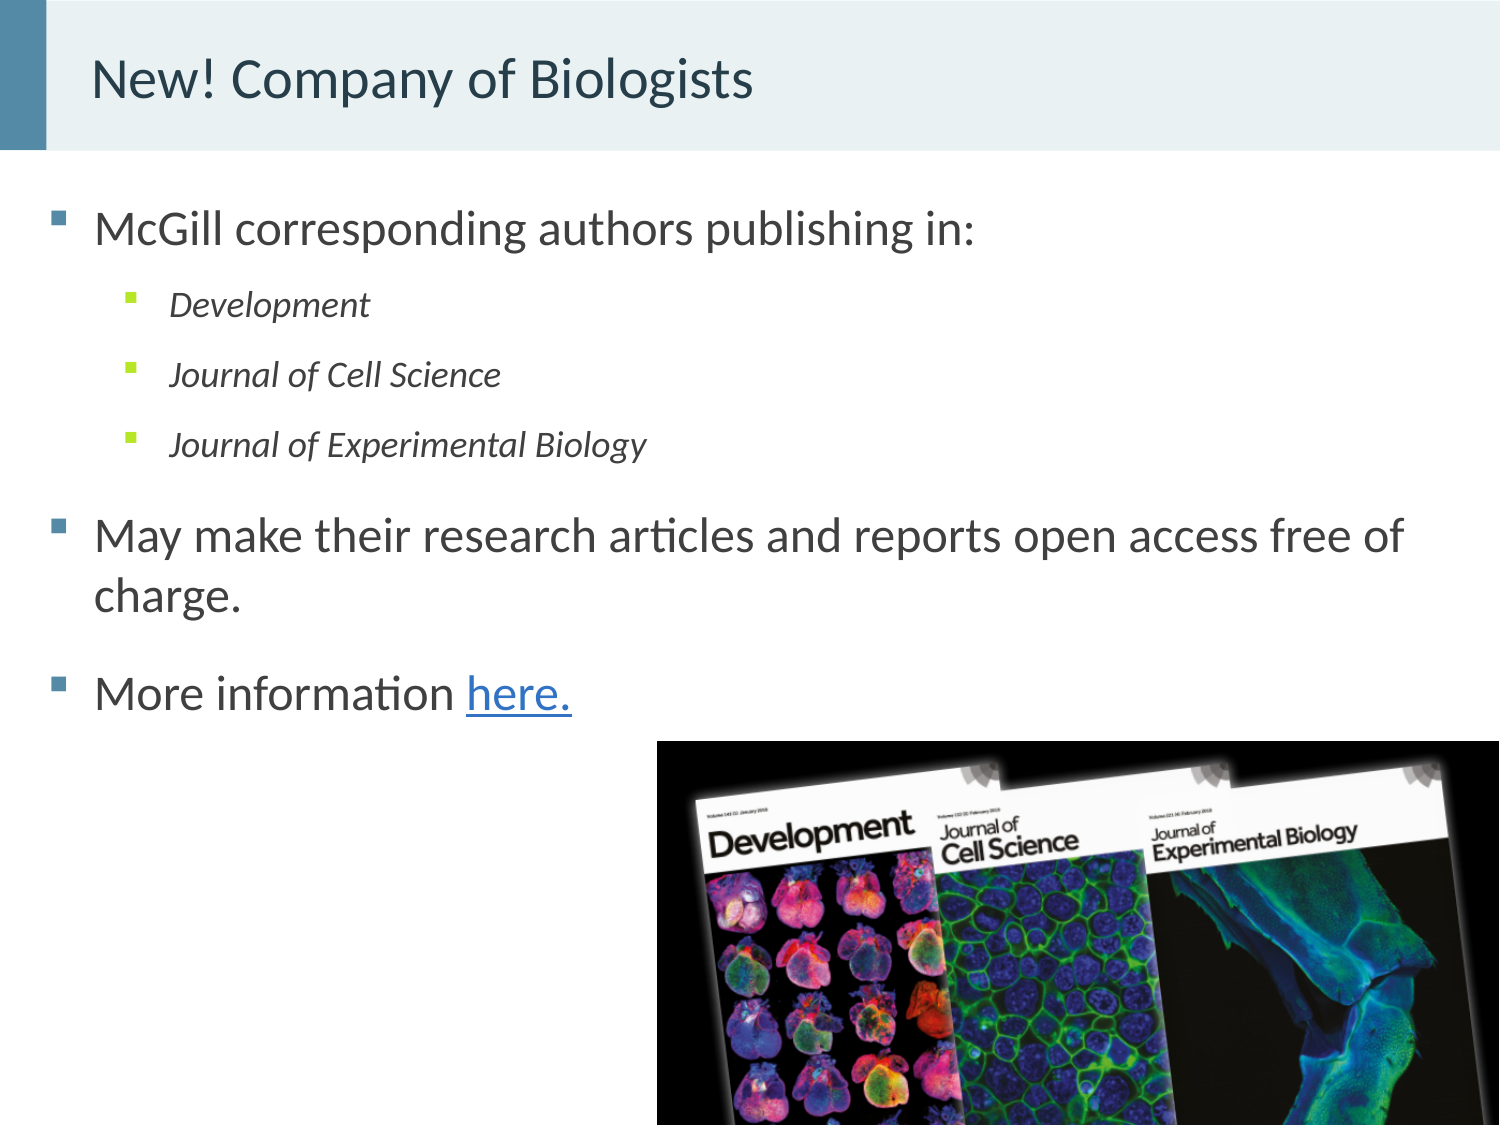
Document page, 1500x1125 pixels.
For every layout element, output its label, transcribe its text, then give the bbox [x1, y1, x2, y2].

title New! Company of Biologists [46, 0, 1500, 150]
picture [656, 741, 1499, 1125]
list McGill corresponding authors publishing in: Development Journal of Cell Science Journal of Experimental Biology May make their research articles and reports open access free of charge. More information here. [2, 149, 1458, 1021]
